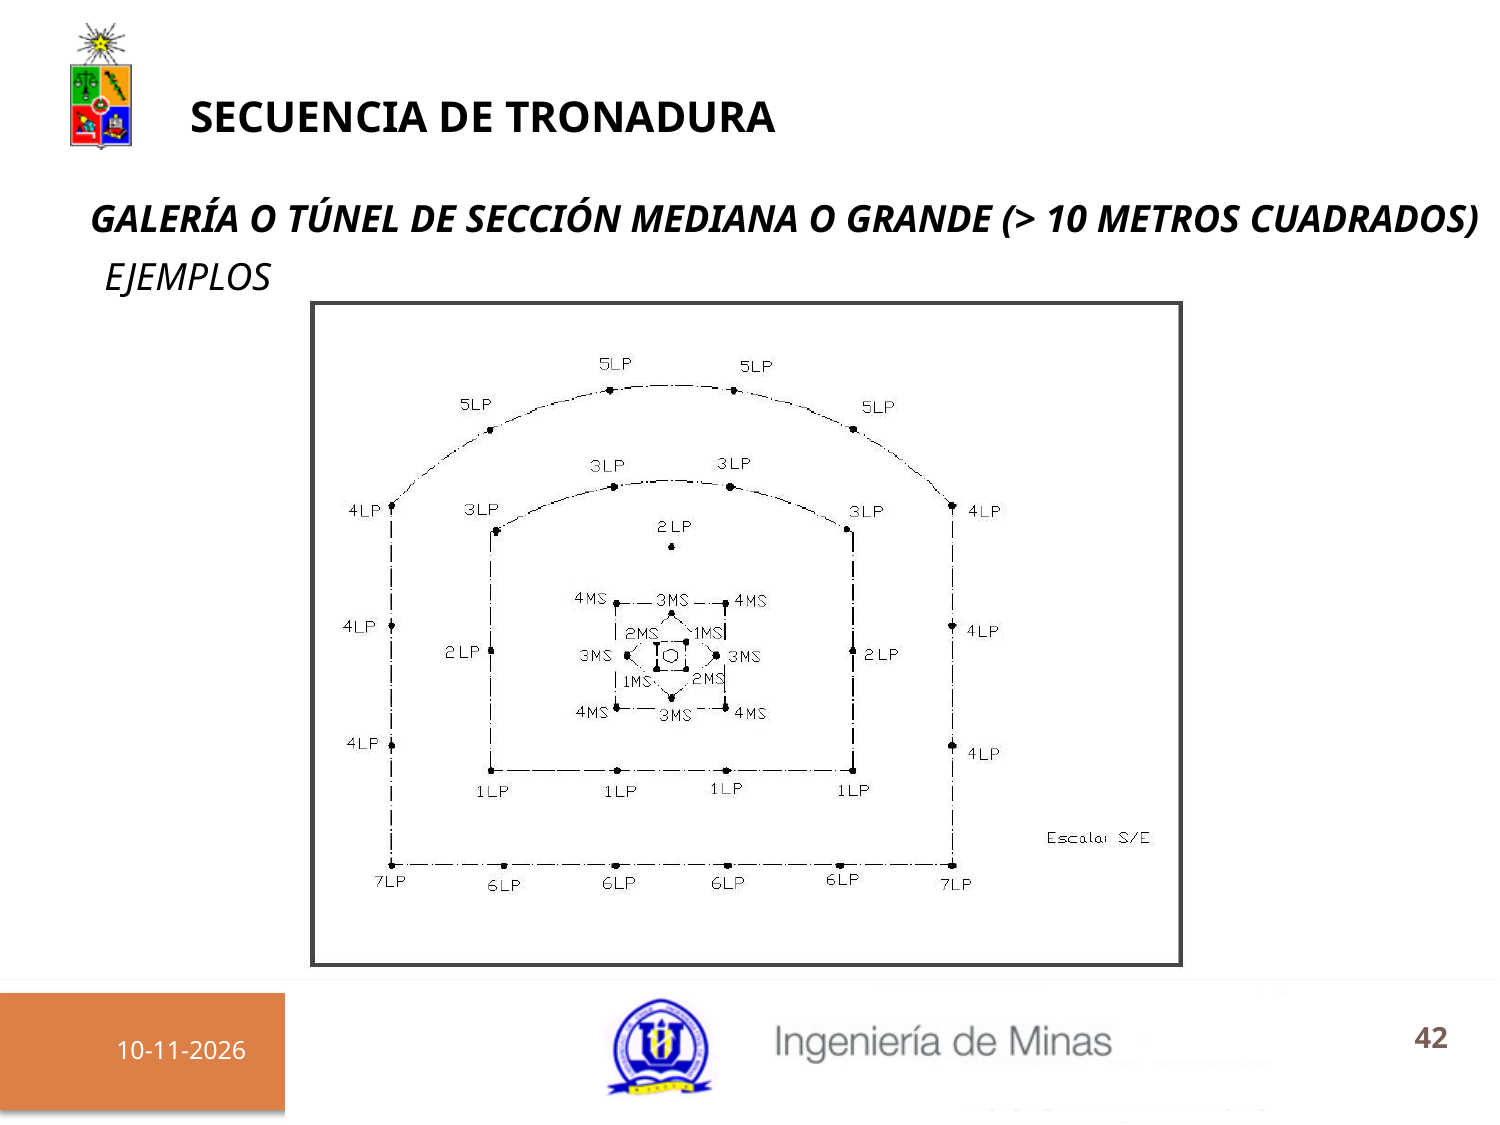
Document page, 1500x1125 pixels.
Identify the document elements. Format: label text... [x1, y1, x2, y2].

text_box Ejemplos [89, 246, 287, 306]
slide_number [12, 995, 279, 1108]
picture [69, 23, 132, 151]
picture [285, 980, 1500, 1125]
picture [304, 292, 1191, 973]
text_box Galería o túnel de sección Mediana o Grande (> 10 metros cuadrados) [75, 187, 1496, 248]
text_box Secuencia de tronadura [175, 81, 1266, 148]
